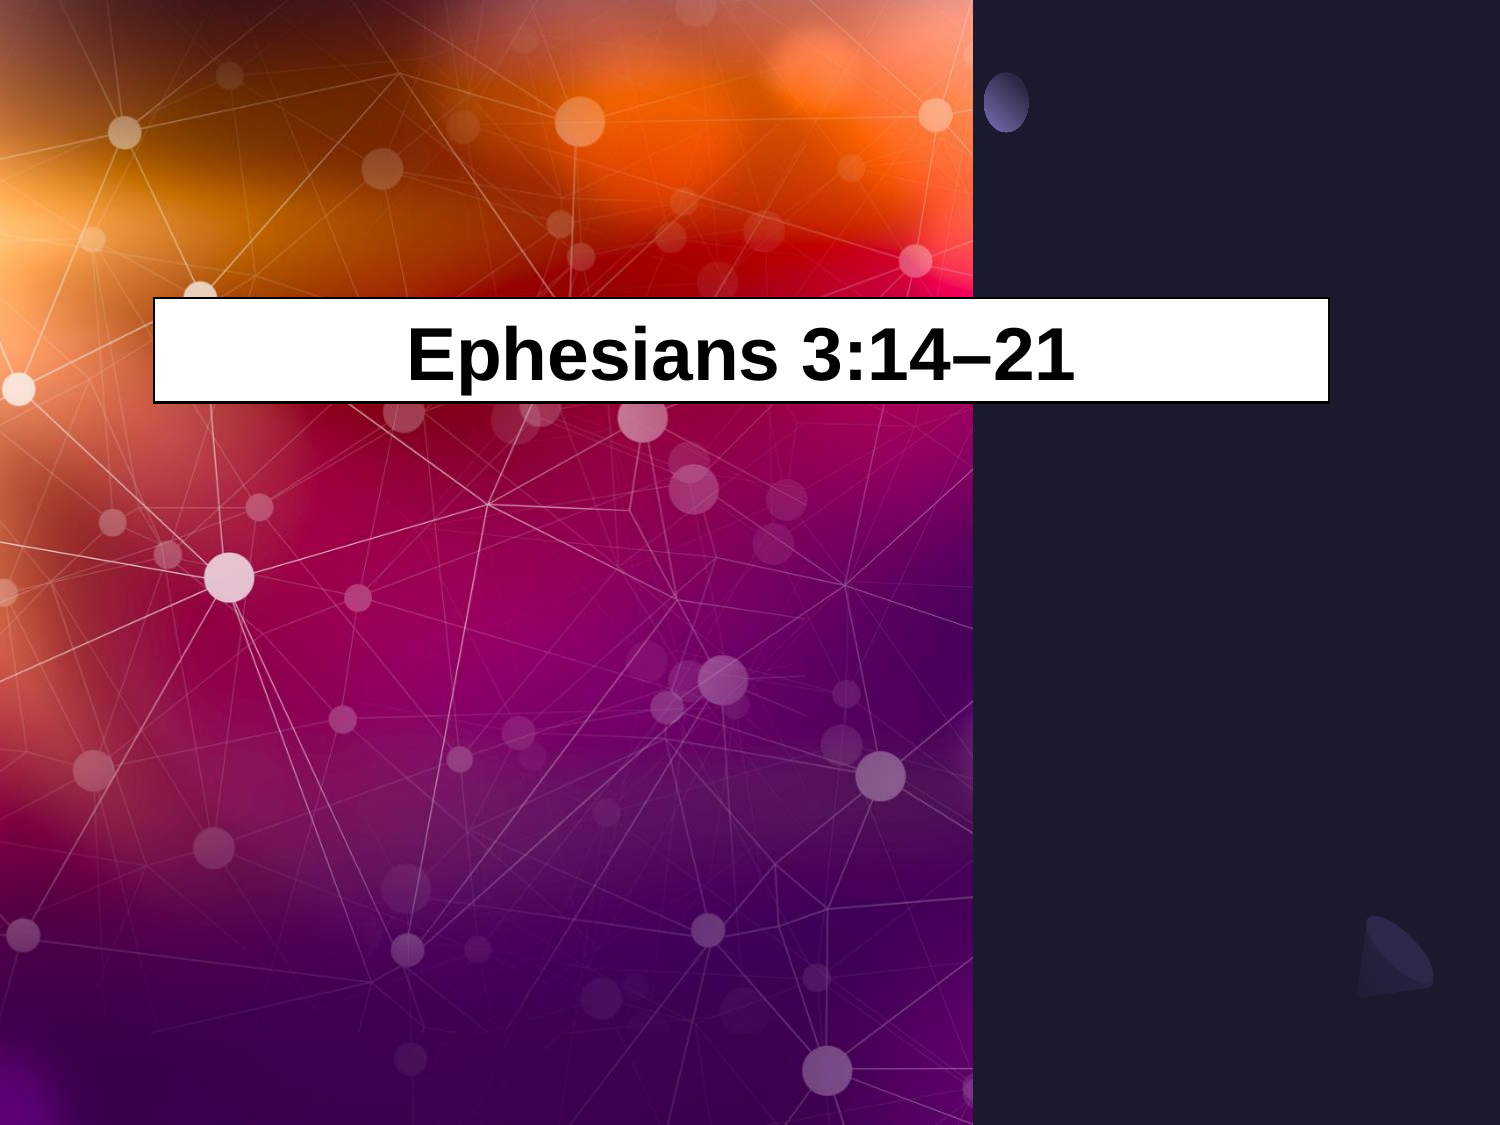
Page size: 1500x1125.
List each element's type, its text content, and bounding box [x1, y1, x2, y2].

text_box Ephesians 3:14–21 [973, 297, 1330, 404]
picture [0, 0, 973, 1125]
